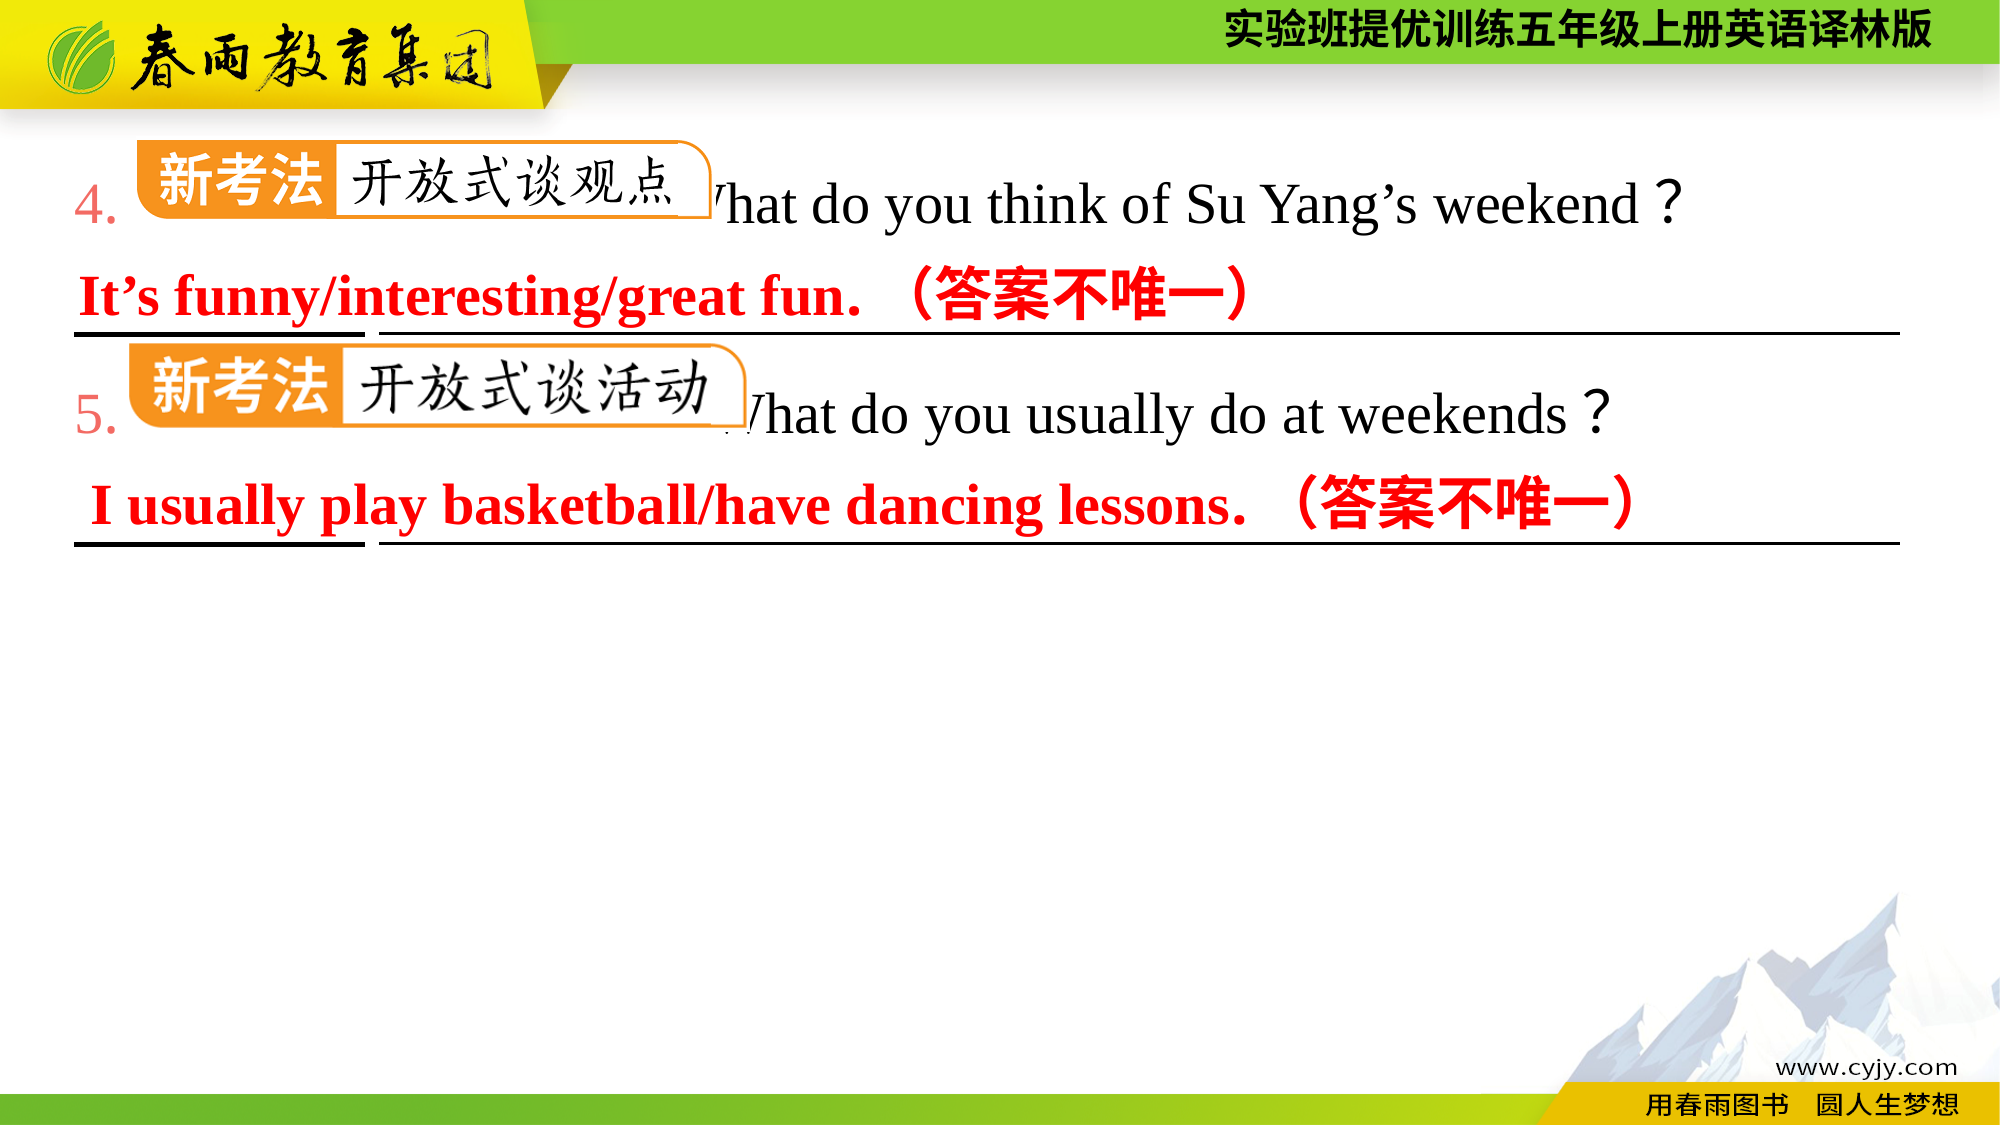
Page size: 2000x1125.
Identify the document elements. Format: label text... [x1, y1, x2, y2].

picture [0, 0, 2000, 1125]
list 4. What do you think of Su Yang’s weekend？ ____________________________________________________ 5. What do you usually do at weekends？ ____________________________________________________ [59, 122, 1944, 562]
text_box It’s funny/interesting/great fun.（答案不唯一） [63, 215, 1320, 335]
text_box I usually play basketball/have dancing lessons.（答案不唯一） [75, 423, 1706, 544]
